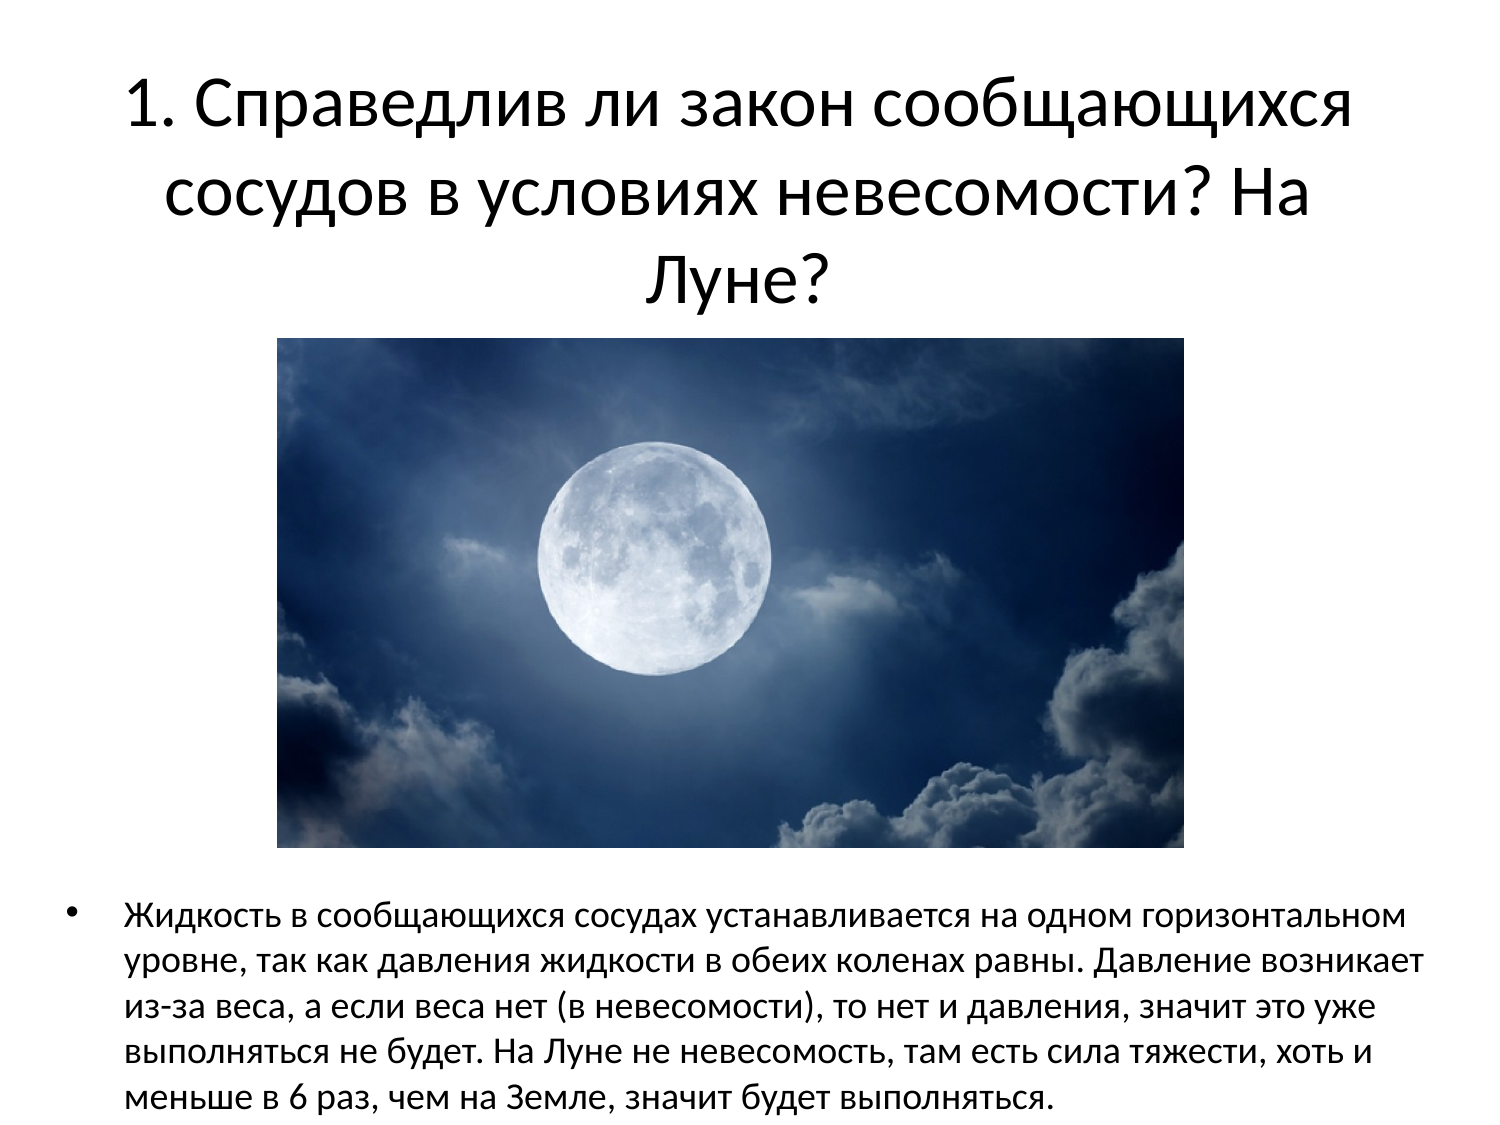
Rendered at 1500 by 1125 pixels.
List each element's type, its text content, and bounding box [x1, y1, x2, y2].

picture [277, 337, 1185, 849]
title 1. Справедлив ли закон сообщающихся сосудов в условиях невесомости? На Луне? [53, 45, 1425, 327]
list Жидкость в сообщающихся сосудах устанавливается на одном горизонтальном уровне, так как давления жидкости в обеих коленах равны. Давление возникает из-за веса, а если веса нет (в невесомости), то нет и давления, значит это уже выполняться не будет. На Луне не невесомость, там есть сила тяжести, хоть и меньше в 6 раз, чем на Земле, значит будет выполняться. [50, 881, 1498, 1125]
